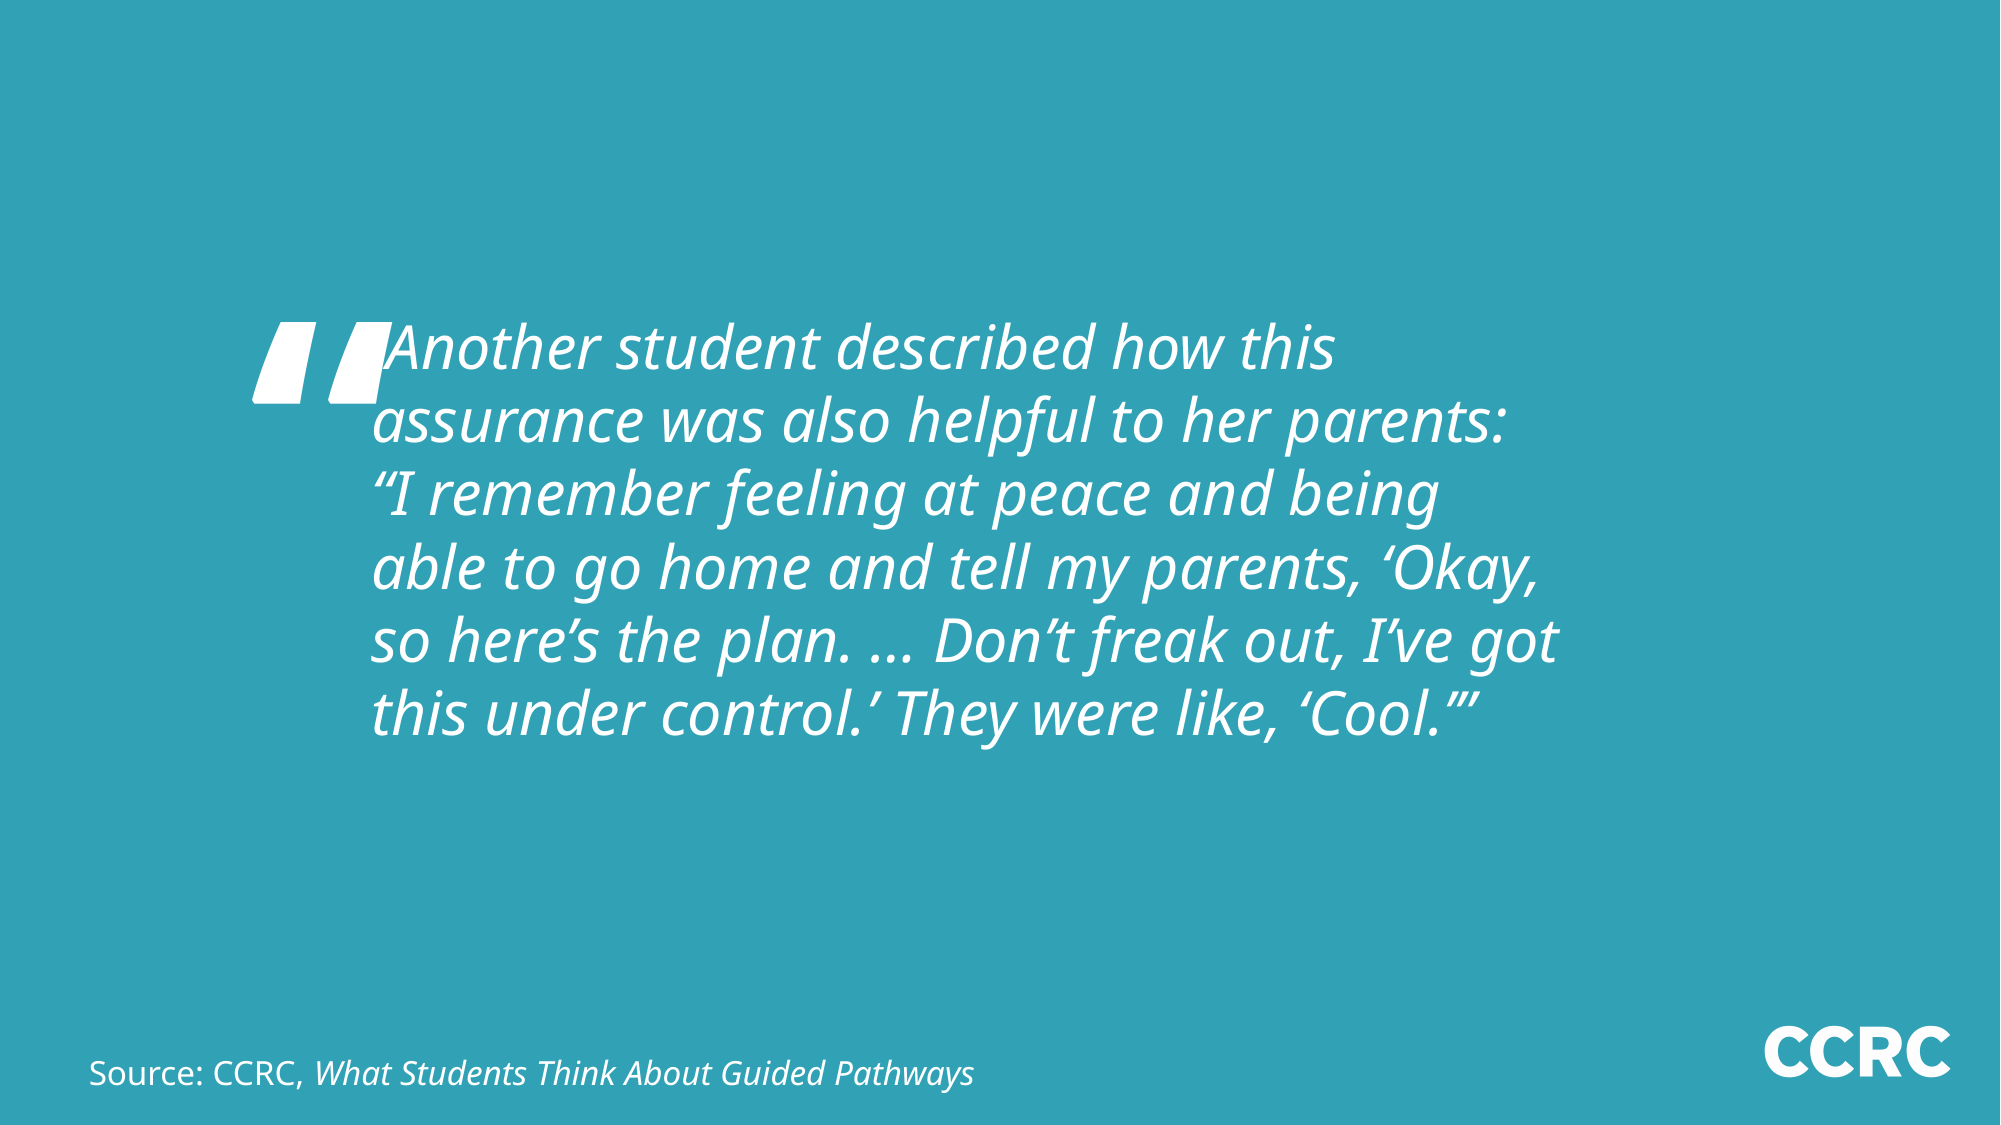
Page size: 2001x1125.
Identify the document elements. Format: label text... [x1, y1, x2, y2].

picture [1761, 1017, 1954, 1086]
list Another student described how this assurance was also helpful to her parents: “I remember feeling at peace and being able to go home and tell my parents, ‘Okay, so here’s the plan. … Don’t freak out, I’ve got this under control.’ They were like, ‘Cool.’” [351, 287, 1583, 468]
text_box Source: CCRC, What Students Think About Guided Pathways [68, 1041, 1627, 1102]
